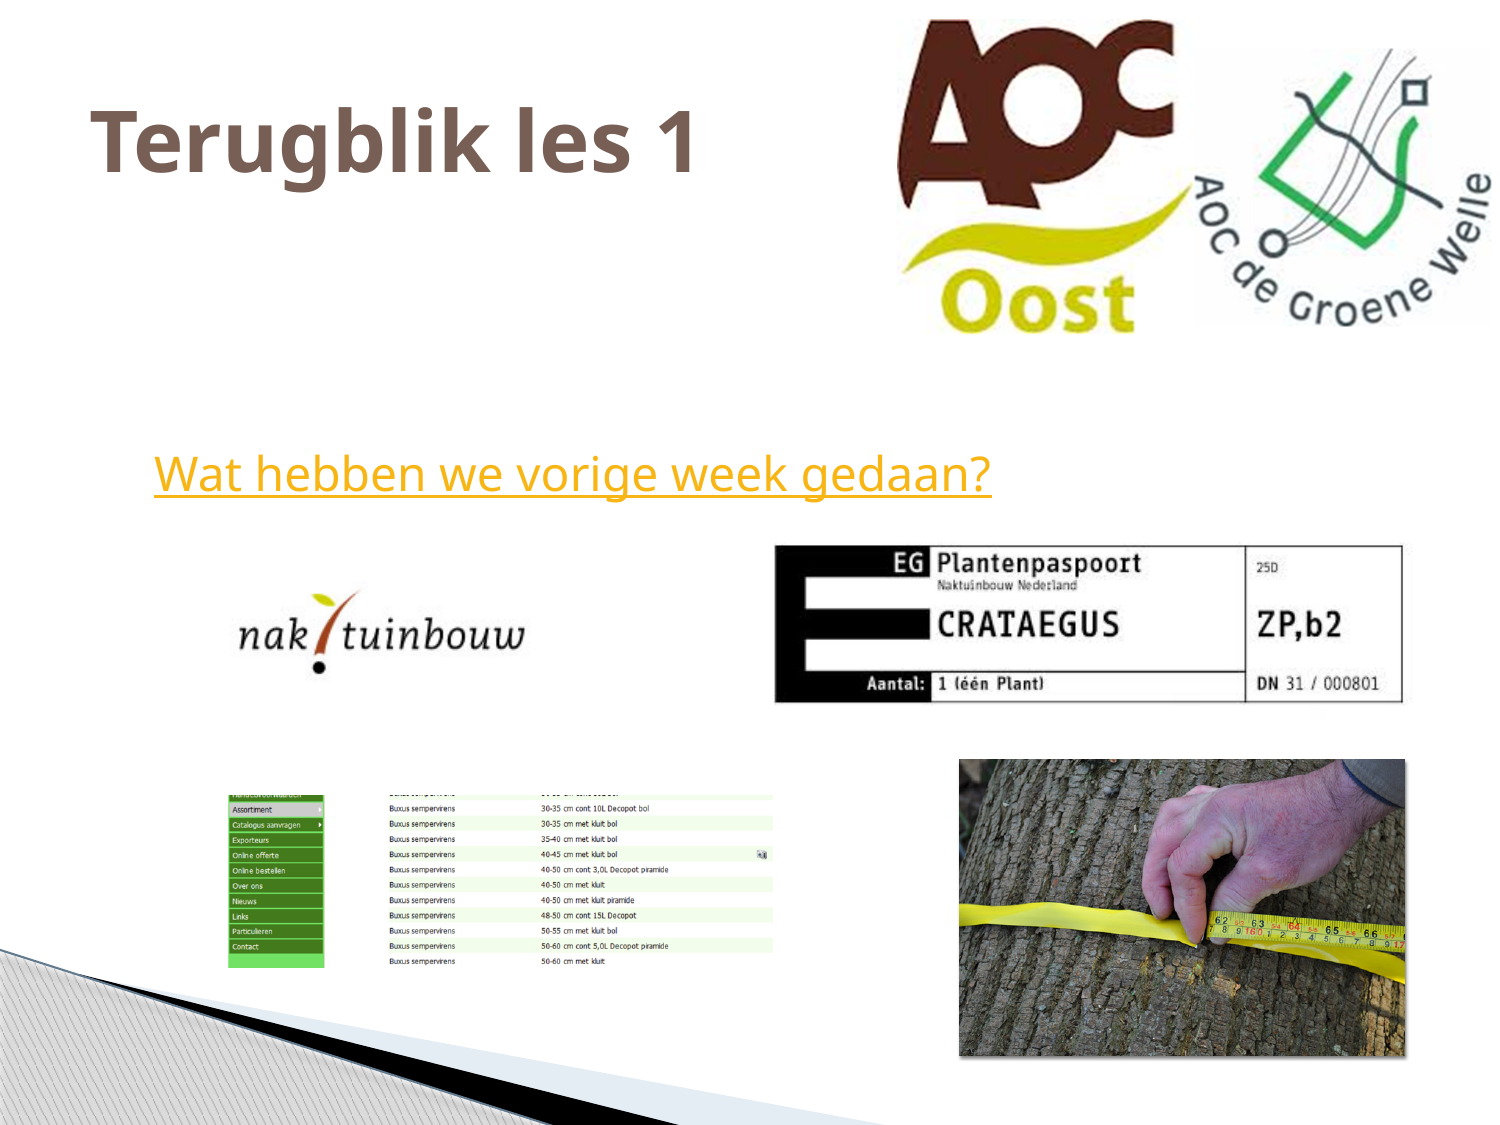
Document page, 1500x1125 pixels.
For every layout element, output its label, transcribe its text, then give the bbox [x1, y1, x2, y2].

picture [950, 751, 1413, 1064]
picture [218, 568, 557, 682]
picture [897, 18, 1500, 357]
picture [220, 795, 773, 968]
list Wat hebben we vorige week gedaan? [75, 243, 1425, 986]
picture [761, 530, 1414, 721]
title Terugblik les 1 [75, 45, 891, 233]
